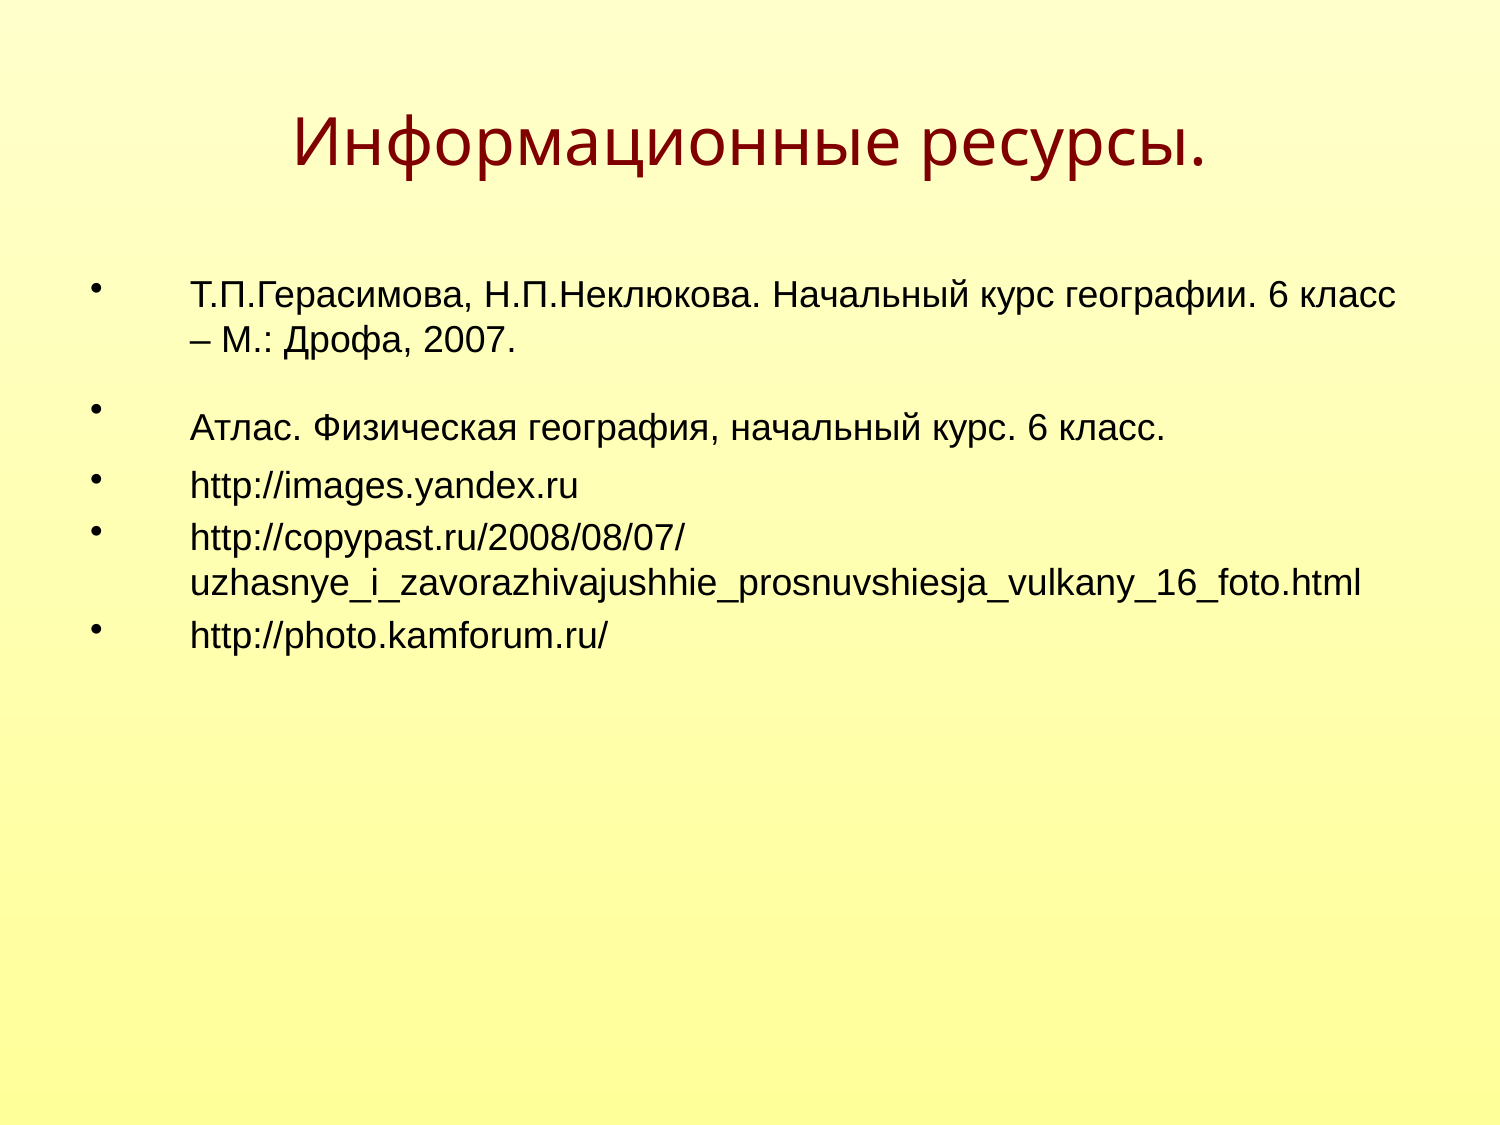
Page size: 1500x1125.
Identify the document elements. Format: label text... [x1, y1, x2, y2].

title Информационные ресурсы. [74, 44, 1426, 233]
list Т.П.Герасимова, Н.П.Неклюкова. Начальный курс географии. 6 класс – М.: Дрофа, 2007. Атлас. Физическая география, начальный курс. 6 класс. http://images.yandex.ru http://copypast.ru/2008/08/07/uzhasnye_i_zavorazhivajushhie_prosnuvshiesja_vulkany_16_foto.html http://photo.kamforum.ru/ [74, 262, 1426, 1006]
